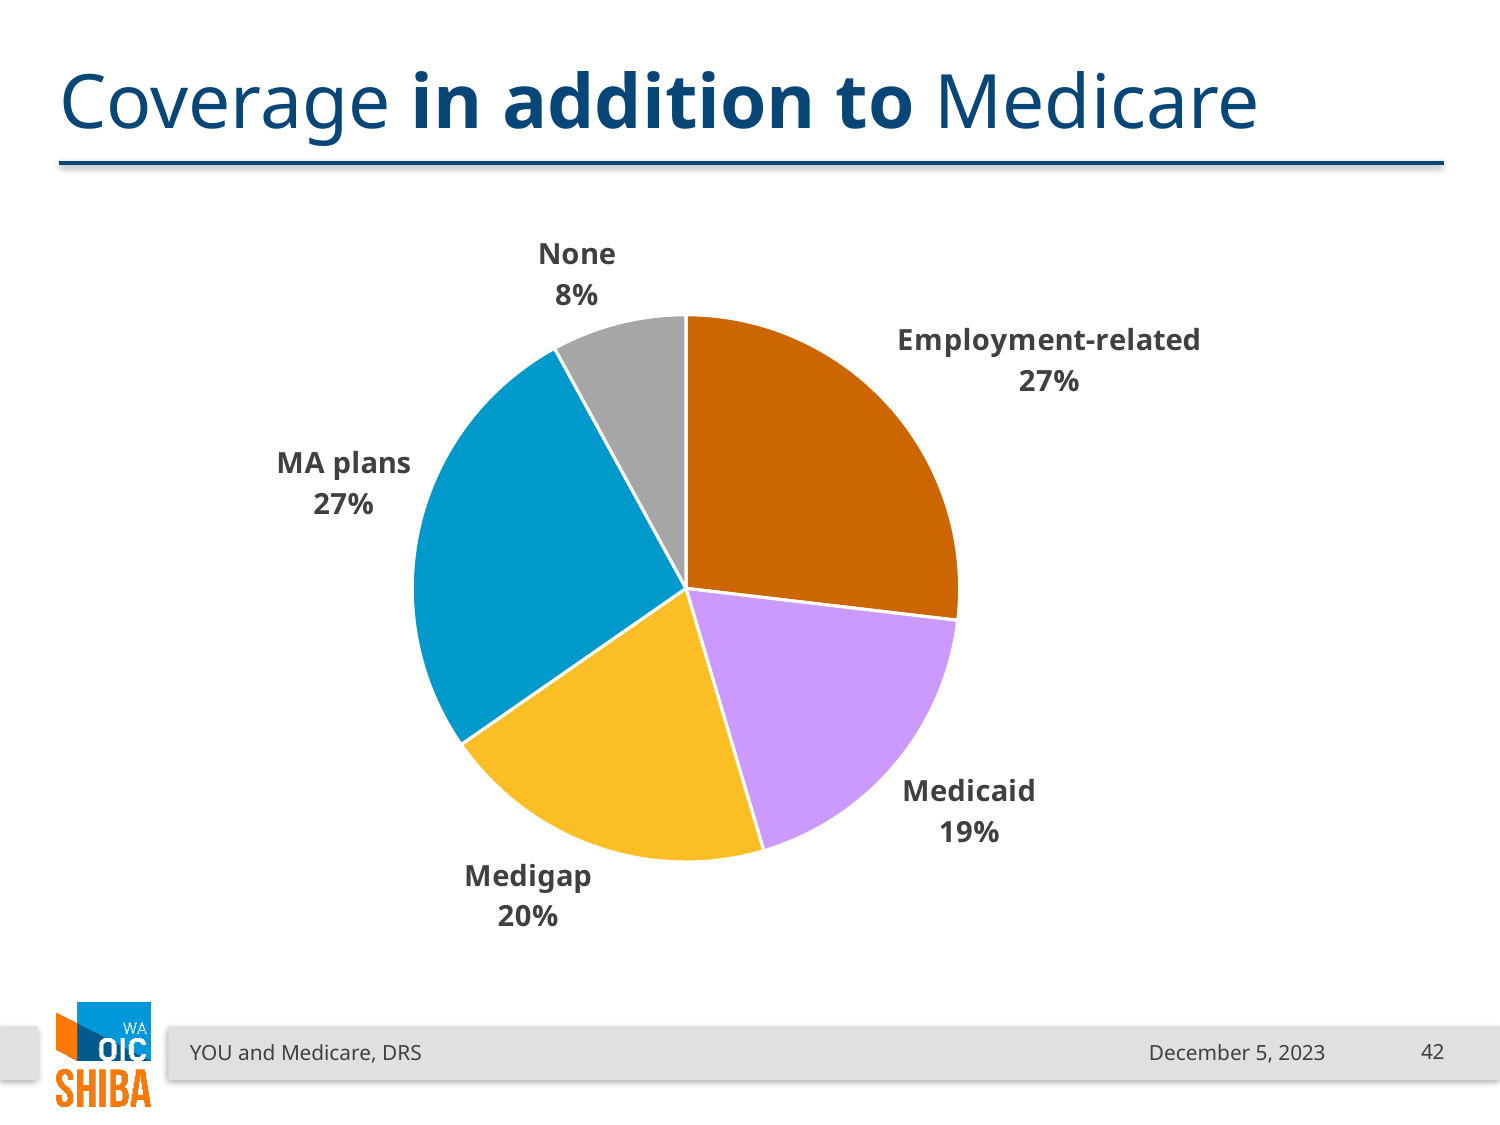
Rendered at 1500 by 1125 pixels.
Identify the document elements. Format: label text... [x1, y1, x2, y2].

picture [56, 1002, 151, 1107]
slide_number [975, 1035, 1326, 1069]
title Coverage in addition to Medicare [59, 53, 1445, 164]
footer YOU and Medicare, DRS [190, 1035, 785, 1069]
chart [58, 214, 1445, 958]
slide_number 42 [1339, 1035, 1445, 1069]
